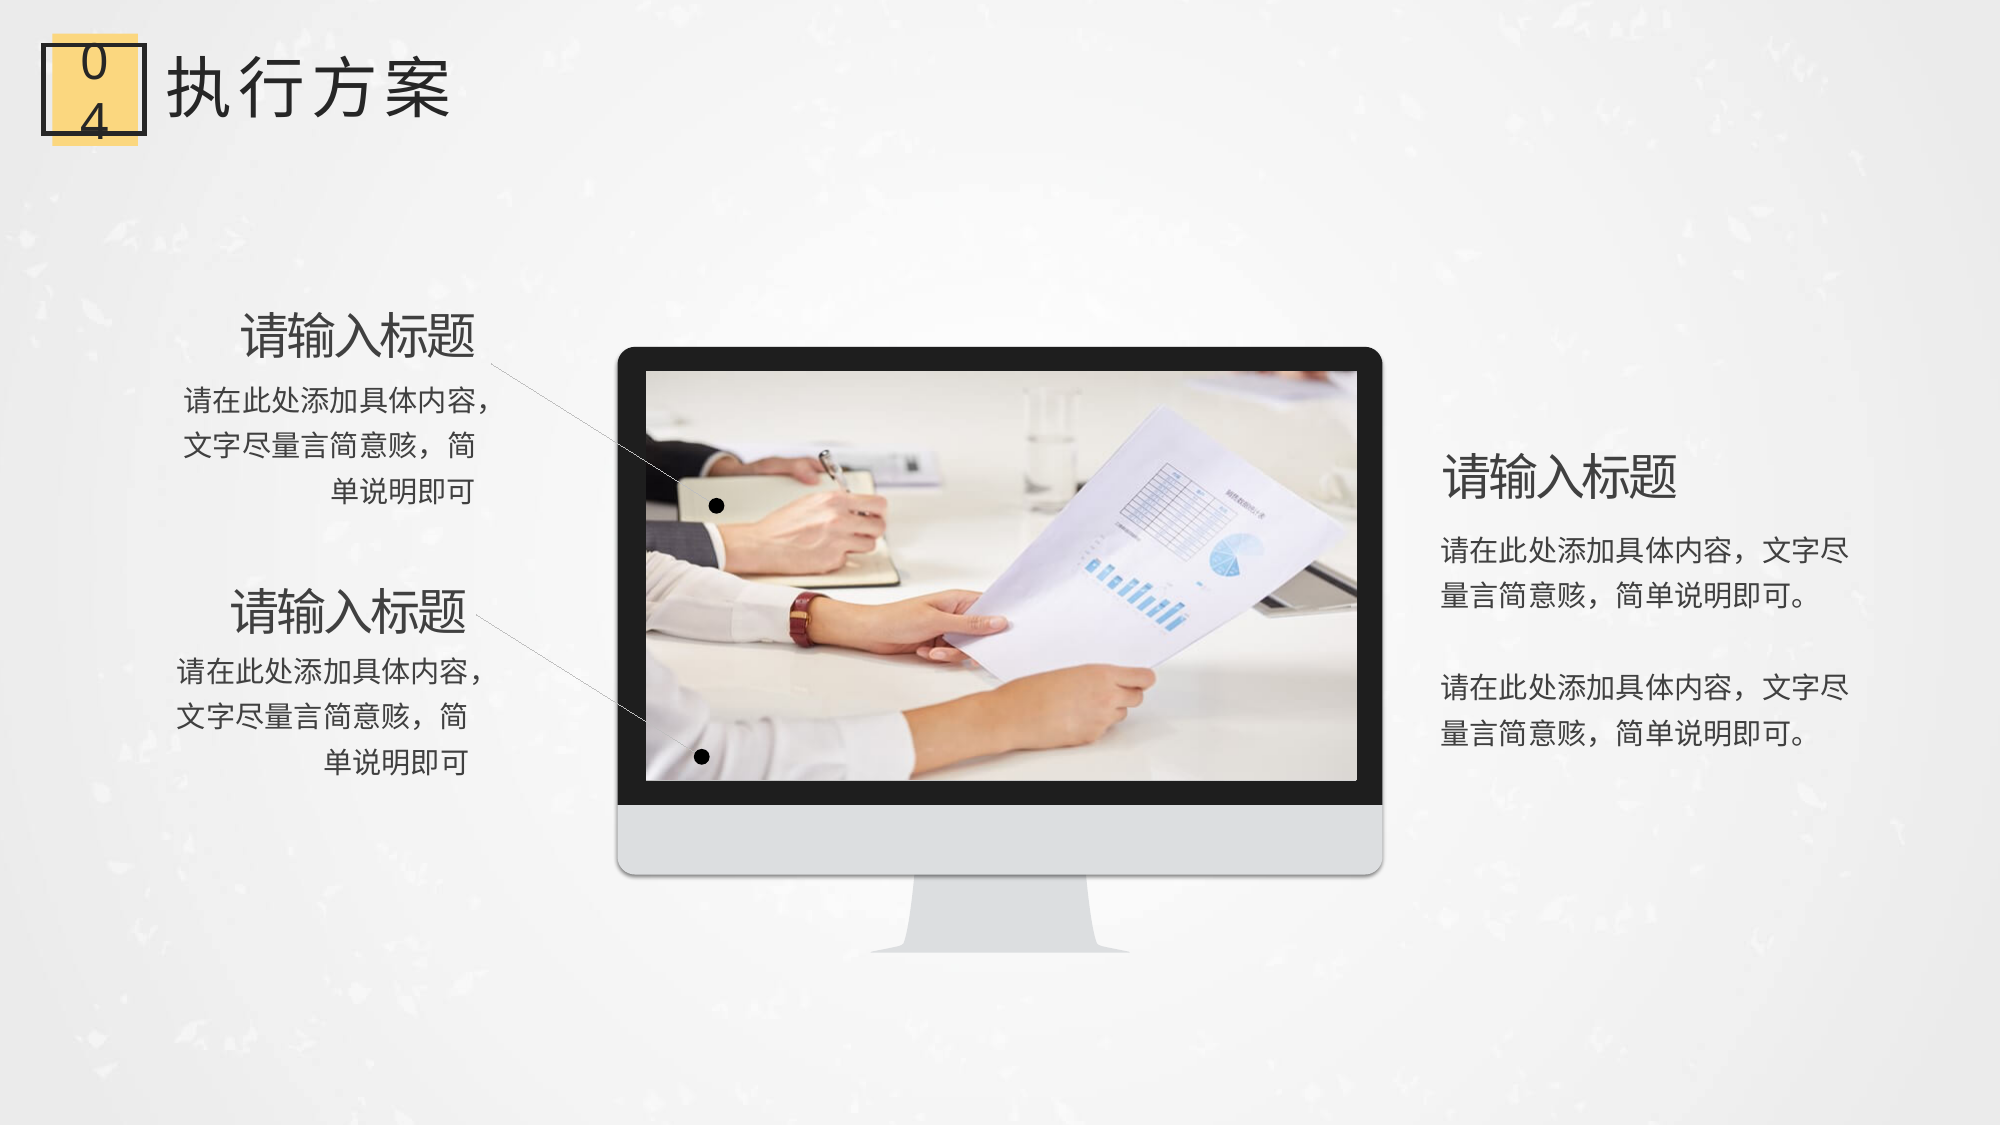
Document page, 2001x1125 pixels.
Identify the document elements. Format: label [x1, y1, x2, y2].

text_box [476, 614, 710, 765]
text_box [490, 363, 725, 514]
text_box [43, 33, 145, 146]
text_box [617, 346, 1383, 953]
picture [0, 0, 2000, 1125]
